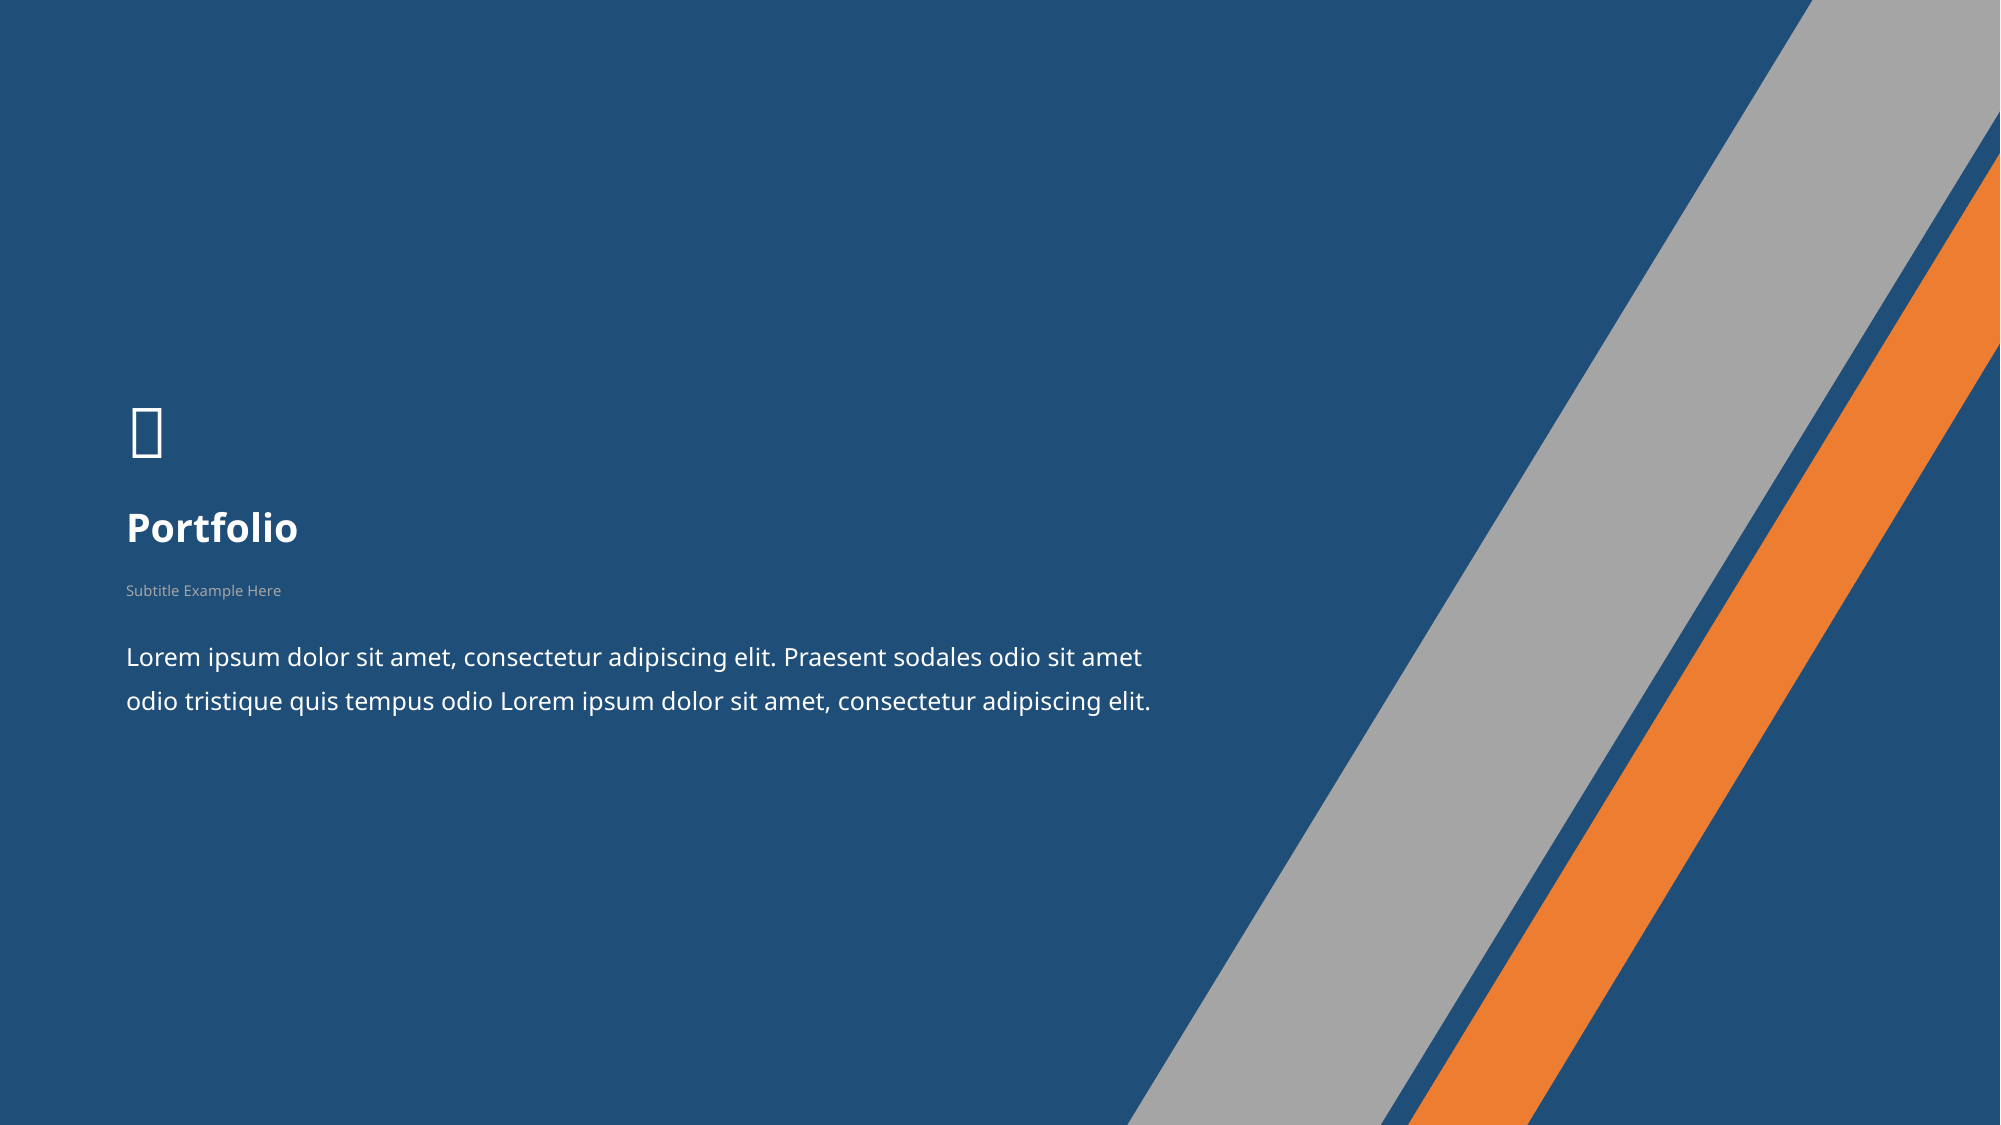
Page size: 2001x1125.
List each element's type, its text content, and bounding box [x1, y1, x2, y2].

list Subtitle Example Here [126, 571, 705, 610]
list  [126, 361, 272, 483]
list Portfolio [126, 491, 705, 563]
list Lorem ipsum dolor sit amet, consectetur adipiscing elit. Praesent sodales odio sit amet odio tristique quis tempus odio Lorem ipsum dolor sit amet, consectetur adipiscing elit. [126, 616, 1176, 798]
